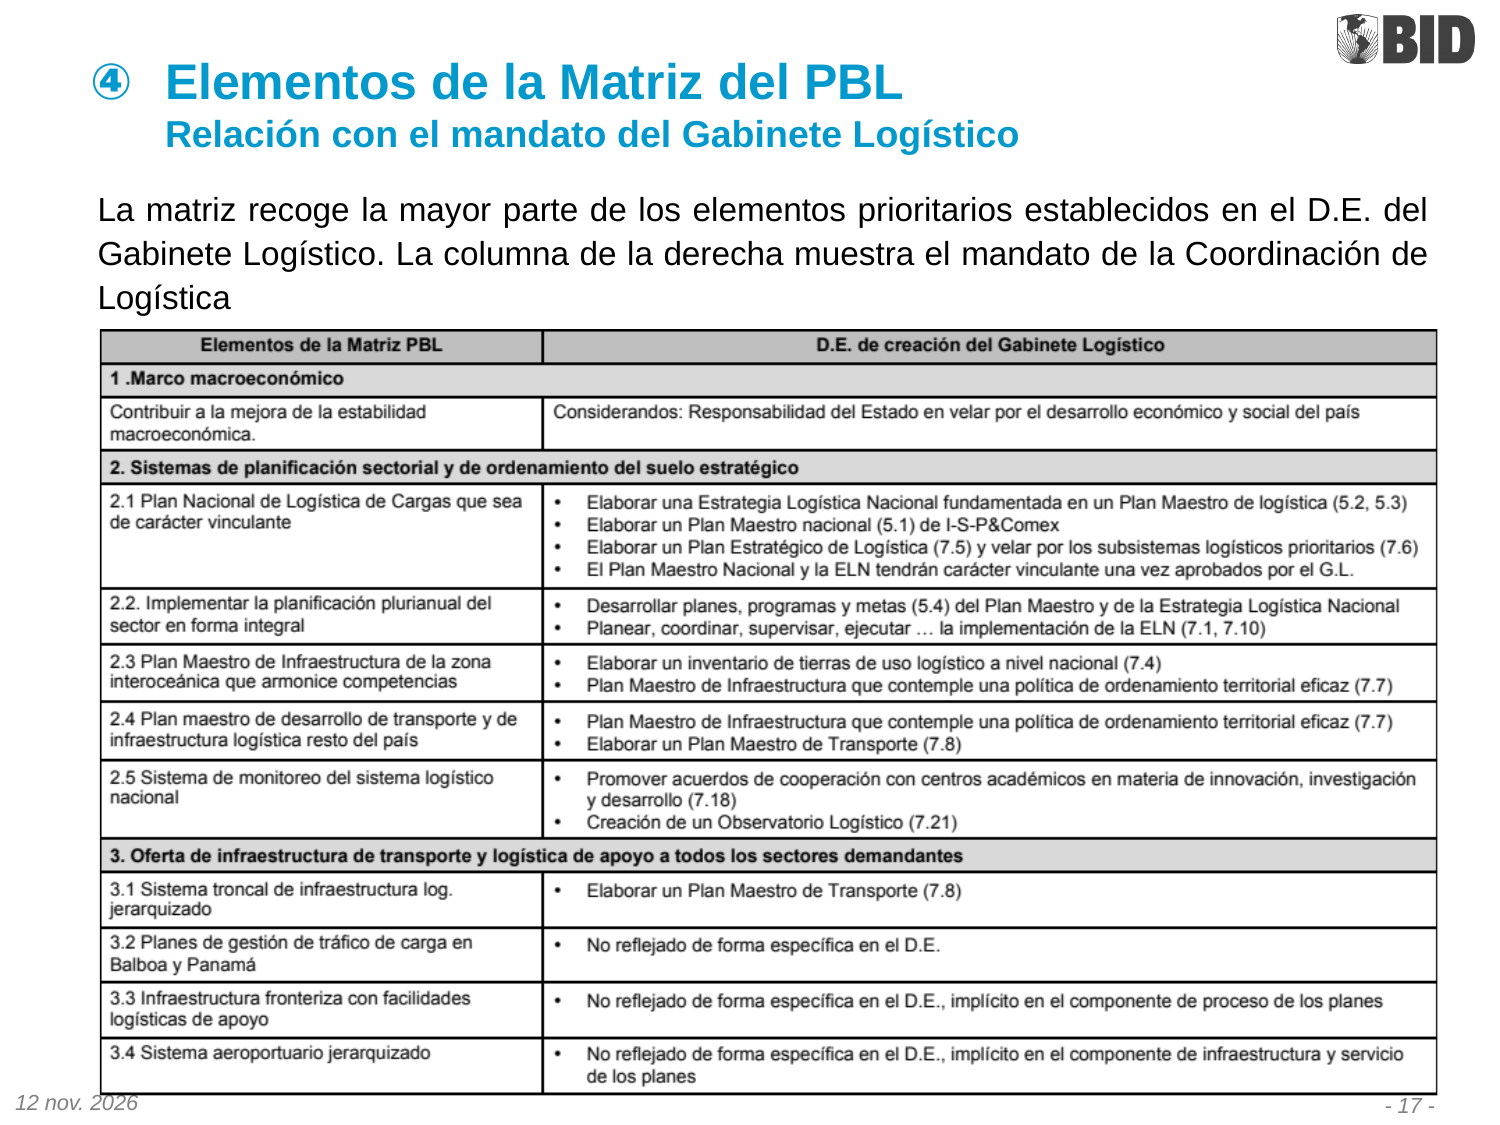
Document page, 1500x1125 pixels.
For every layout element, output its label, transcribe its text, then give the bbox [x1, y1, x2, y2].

slide_number 02-15 [0, 1080, 163, 1125]
slide_number - 17 - [1312, 1084, 1451, 1125]
title Elementos de la Matriz del PBL Relación con el mandato del Gabinete Logístico [75, 0, 1413, 205]
picture [1413, 14, 1475, 64]
picture [99, 329, 1438, 1112]
text_box La matriz recoge la mayor parte de los elementos prioritarios establecidos en el D.E. del Gabinete Logístico. La columna de la derecha muestra el mandato de la Coordinación de Logística [82, 177, 1446, 324]
